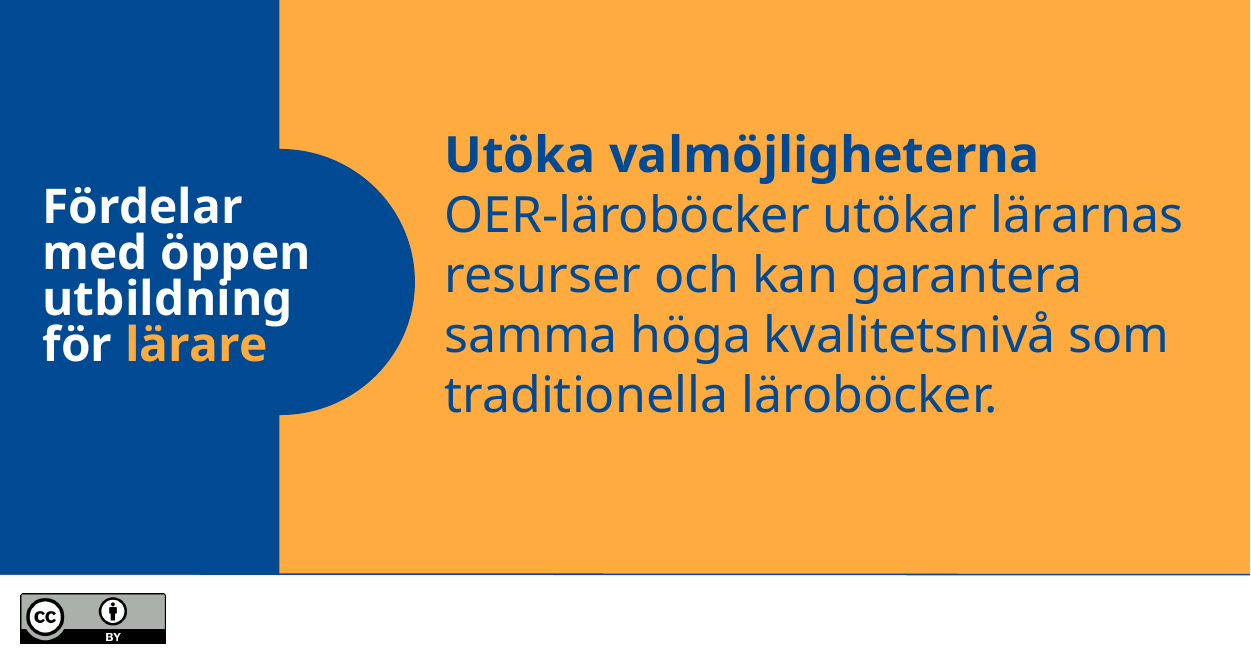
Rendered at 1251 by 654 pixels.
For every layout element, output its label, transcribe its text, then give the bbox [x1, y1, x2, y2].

text_box [0, 0, 280, 573]
text_box [196, 386, 365, 416]
text_box [206, 148, 355, 171]
text_box Utöka valmöjligheterna OER-läroböcker utökar lärarnas resurser och kan garantera samma höga kvalitetsnivå som traditionella läroböcker. [429, 107, 1250, 438]
text_box [368, 181, 415, 383]
text_box [0, 582, 1250, 654]
text_box Fördelar med öppen utbildning för lärare [27, 171, 368, 386]
picture [20, 592, 166, 645]
